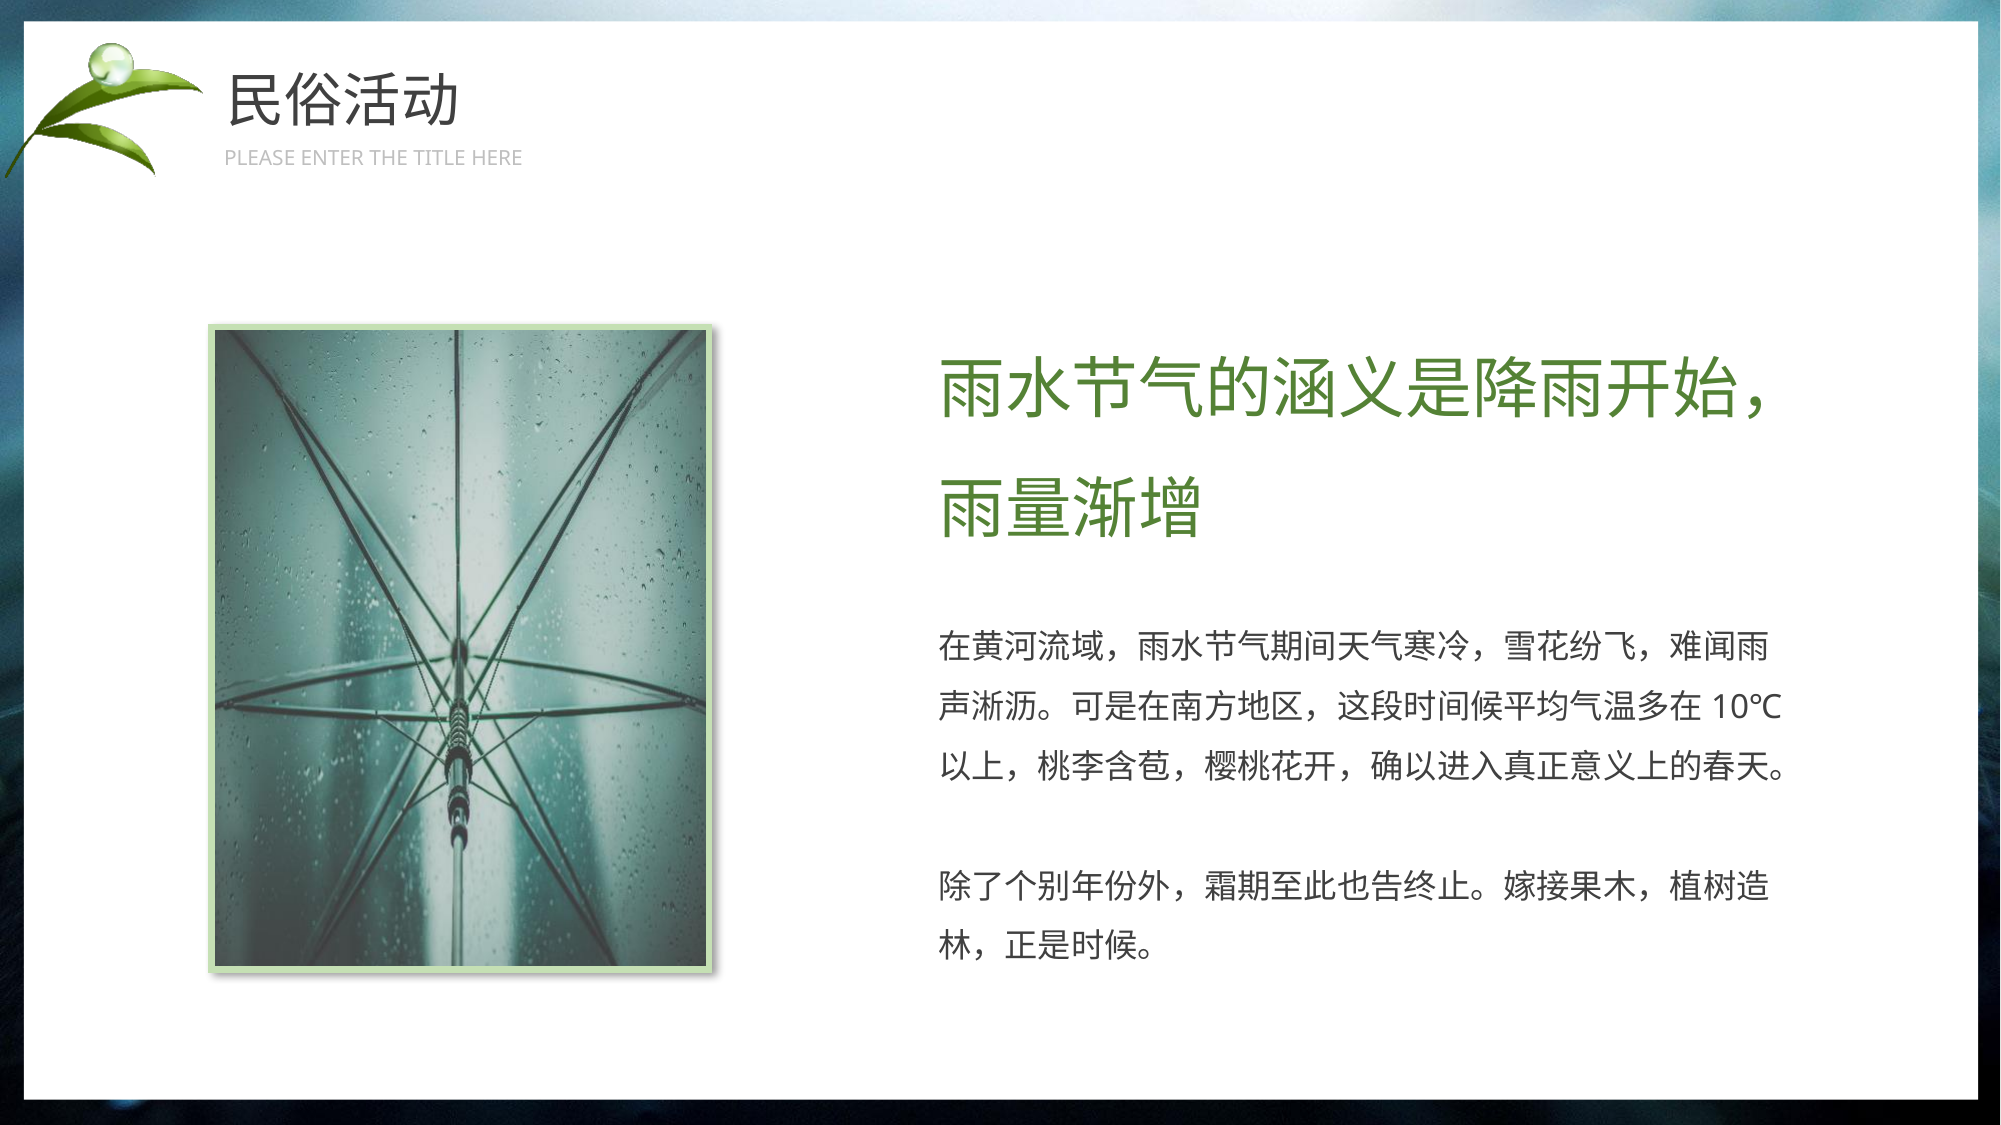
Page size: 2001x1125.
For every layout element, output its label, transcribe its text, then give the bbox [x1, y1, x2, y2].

text_box 民俗活动 [211, 55, 552, 132]
picture [0, 0, 2001, 1125]
text_box PLEASE ENTER THE TITLE HERE [209, 132, 583, 177]
text_box 雨水节气的涵义是降雨开始，雨量渐增 在黄河流域，雨水节气期间天气寒冷，雪花纷飞，难闻雨声淅沥。可是在南方地区，这段时间候平均气温多在10℃以上，桃李含苞，樱桃花开，确以进入真正意义上的春天。 除了个别年份外，霜期至此也告终止。嫁接果木，植树造林，正是时候。 [923, 298, 1812, 972]
text_box [211, 326, 710, 970]
